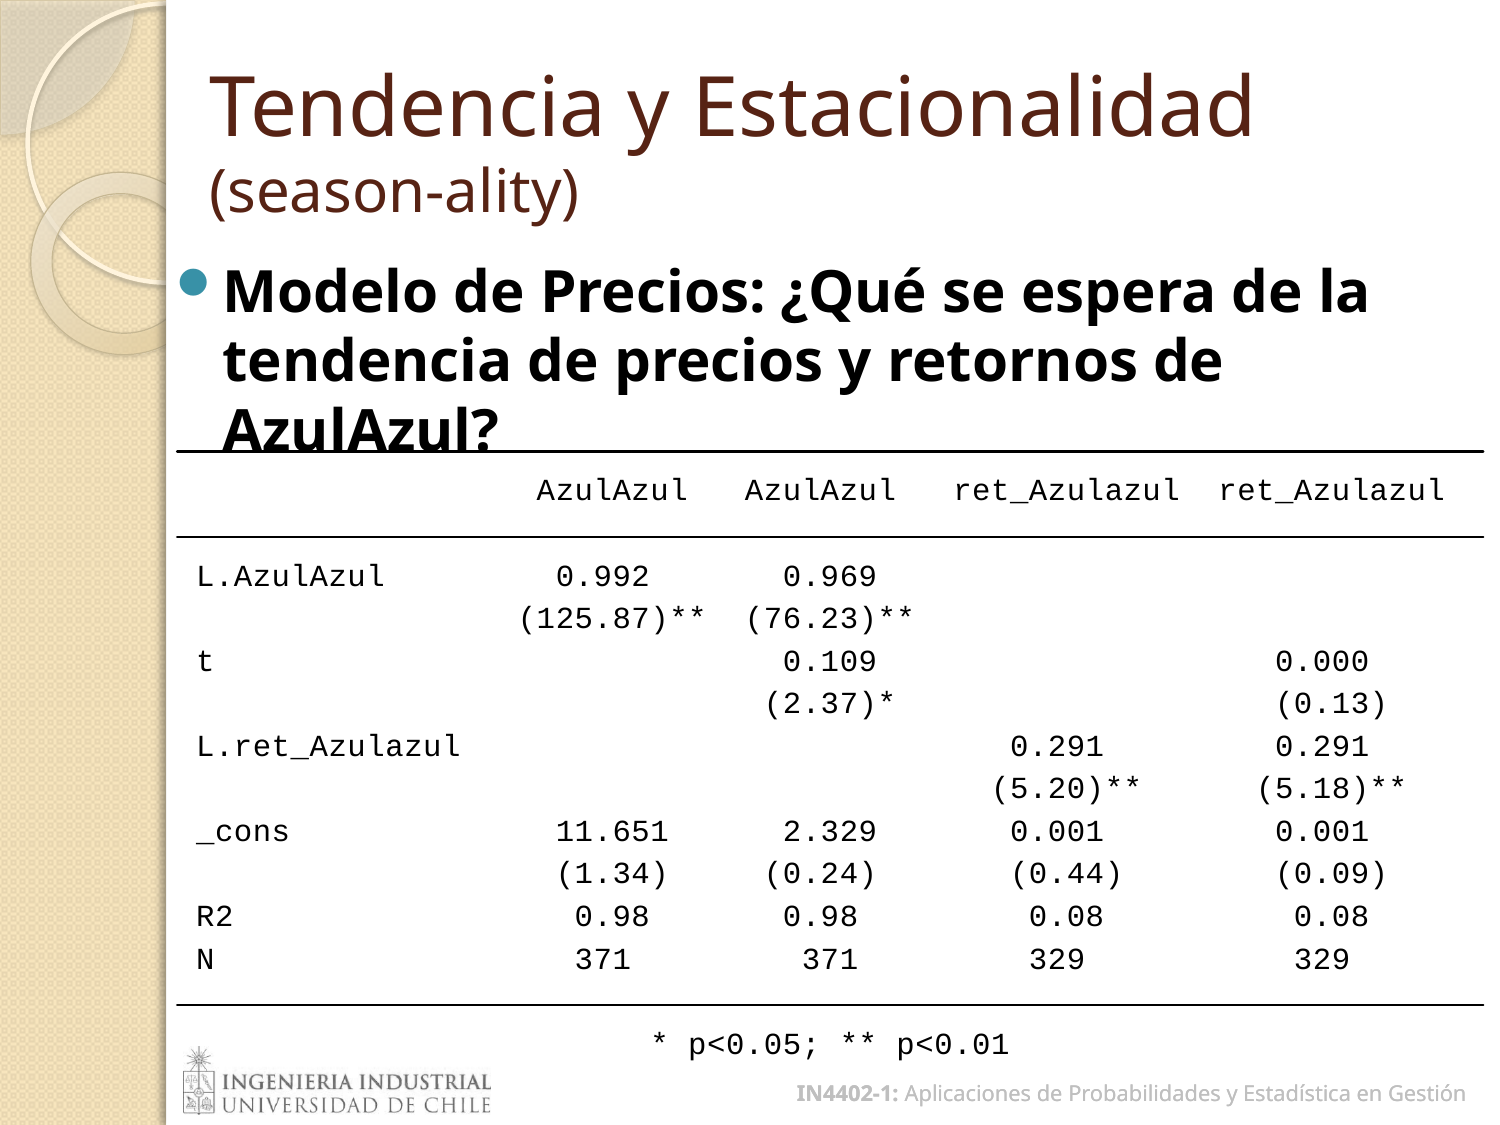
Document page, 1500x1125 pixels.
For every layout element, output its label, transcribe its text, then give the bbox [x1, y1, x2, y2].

title Tendencia y Estacionalidad (season-ality) [194, 45, 1466, 233]
list [230, 196, 1461, 429]
picture [172, 432, 1500, 1115]
text_box IN4402-1: Aplicaciones de Probabilidades y Estadística en Gestión [750, 1083, 1483, 1114]
